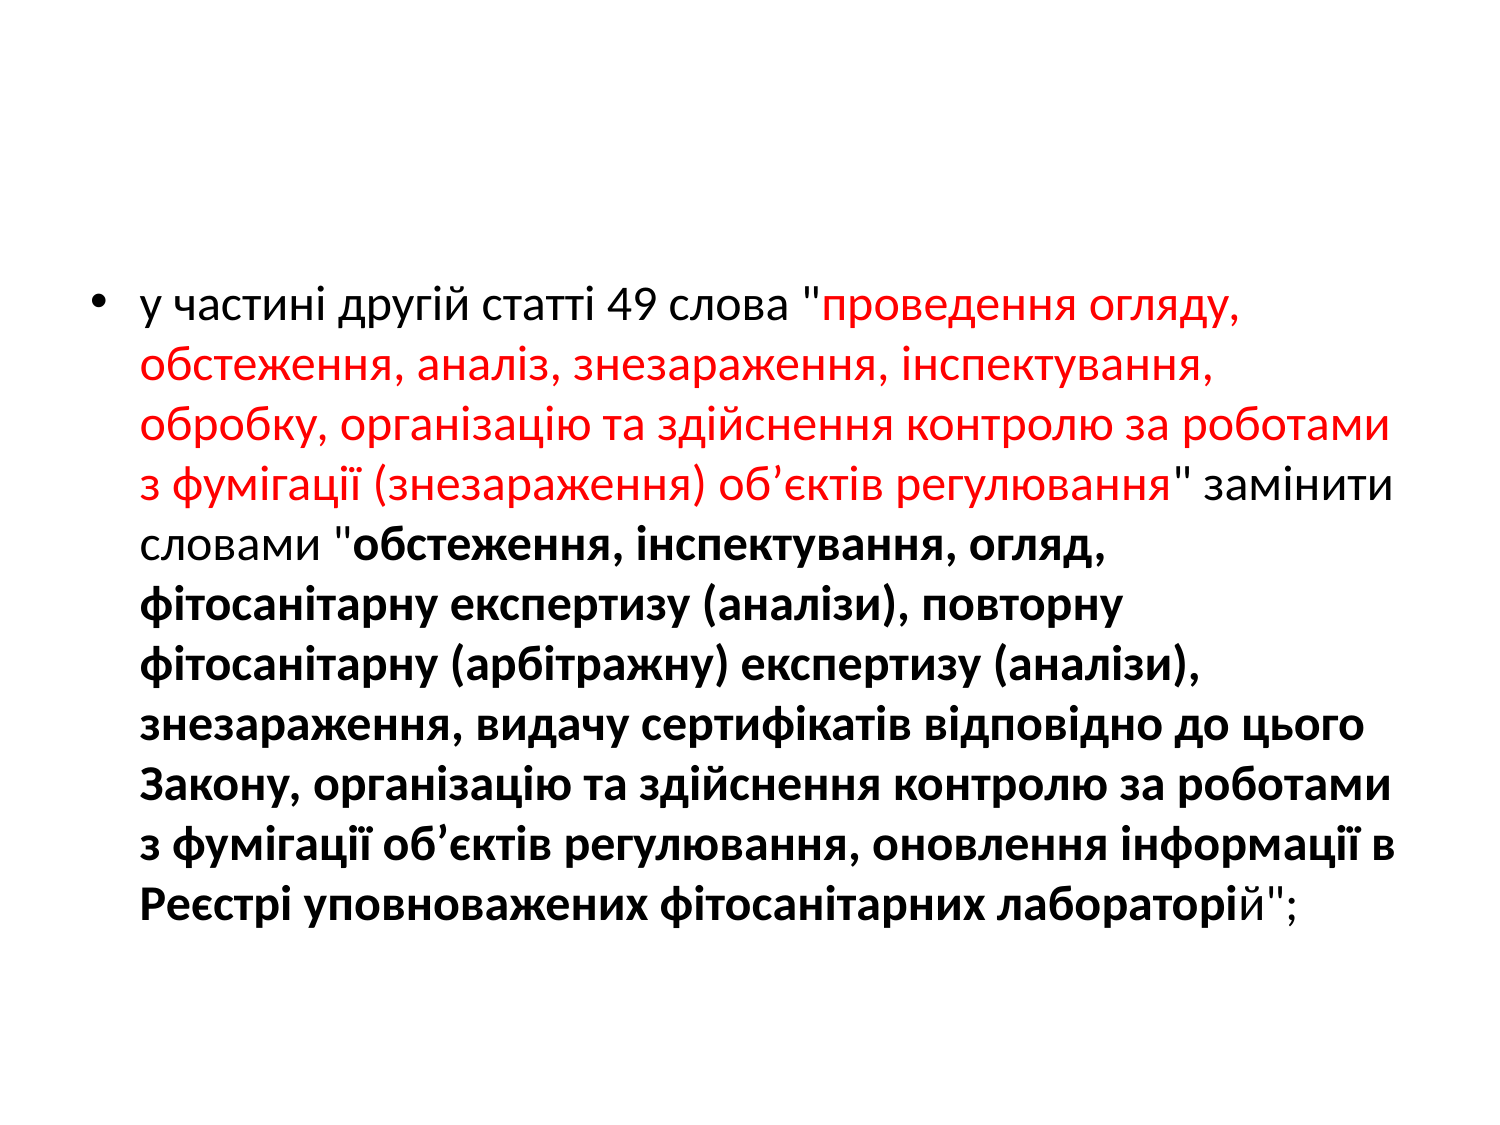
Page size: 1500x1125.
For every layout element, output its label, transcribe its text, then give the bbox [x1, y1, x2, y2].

list у частині другій статті 49 слова "проведення огляду, обстеження, аналіз, знезараження, інспектування, обробку, організацію та здійснення контролю за роботами з фумігації (знезараження) об’єктів регулювання" замінити словами "обстеження, інспектування, огляд, фітосанітарну експертизу (аналізи), повторну фітосанітарну (арбітражну) експертизу (аналізи), знезараження, видачу сертифікатів відповідно до цього Закону, організацію та здійснення контролю за роботами з фумігації об’єктів регулювання, оновлення інформації в Реєстрі уповноважених фітосанітарних лабораторій"; [75, 262, 1425, 1005]
